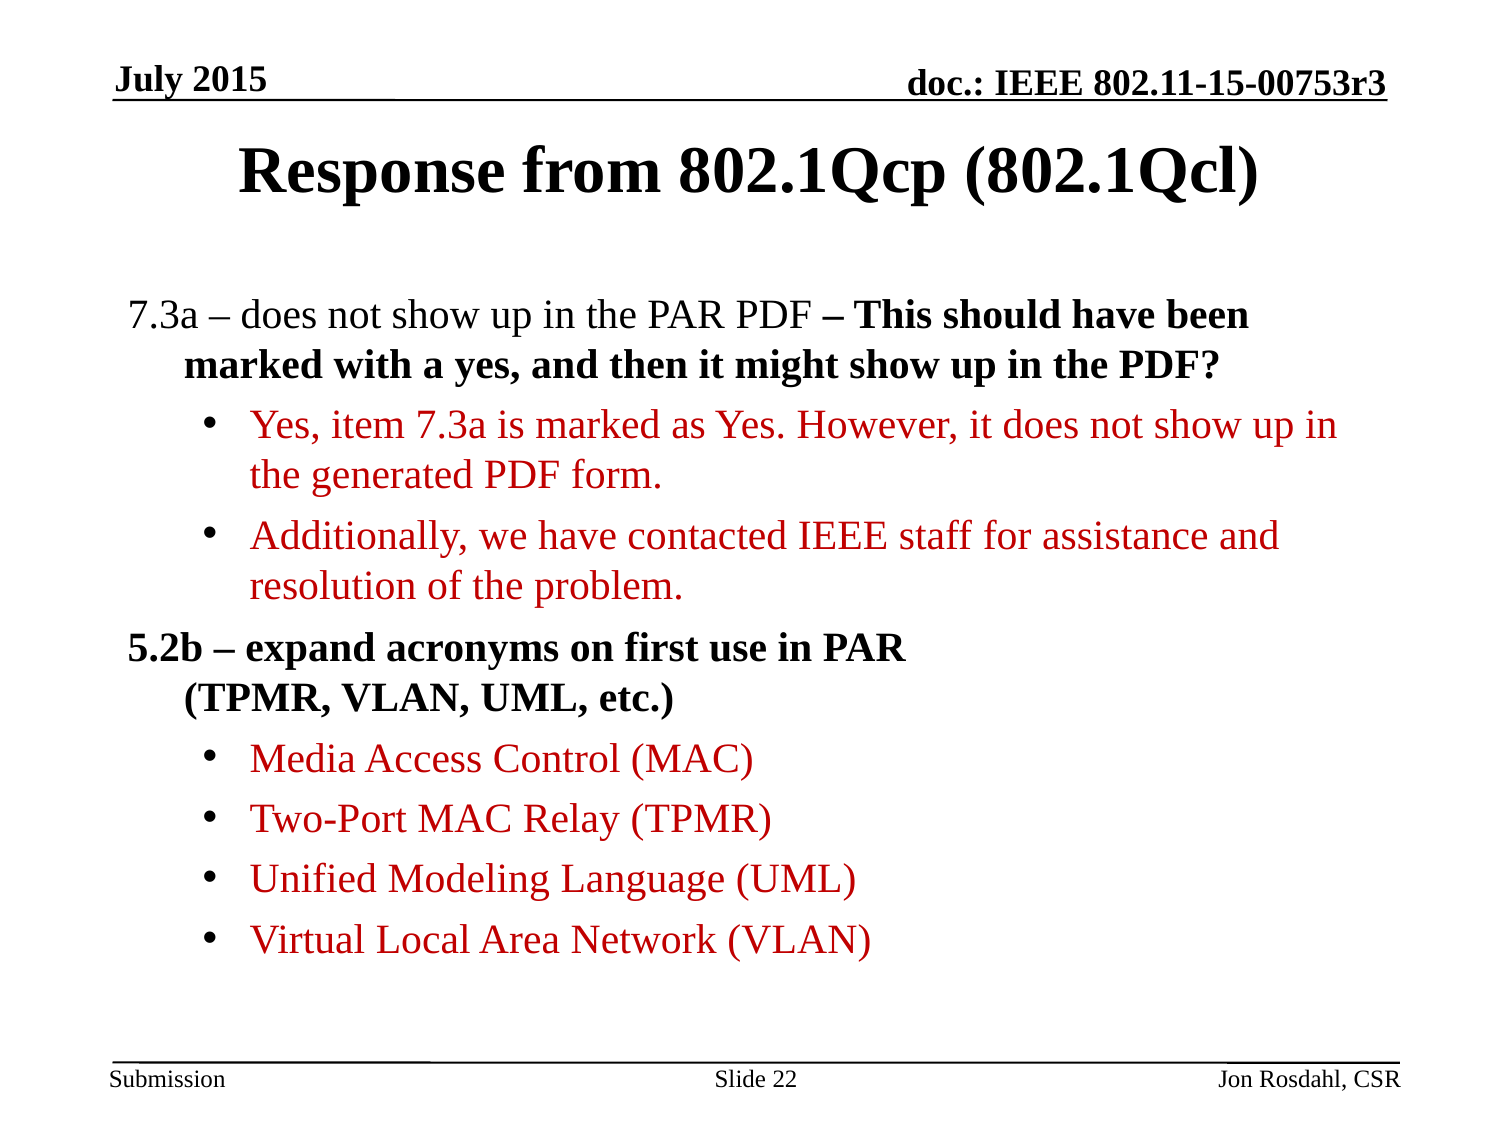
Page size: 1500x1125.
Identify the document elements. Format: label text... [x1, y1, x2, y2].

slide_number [114, 54, 423, 100]
slide_number Slide 22 [712, 1061, 800, 1123]
list 7.3a – does not show up in the PAR PDF – This should have been marked with a yes, and then it might show up in the PDF? Yes, item 7.3a is marked as Yes. However, it does not show up in the generated PDF form. Additionally, we have contacted IEEE staff for assistance and resolution of the problem. 5.2b – expand acronyms on first use in PAR (TPMR, VLAN, UML, etc.) Media Access Control (MAC) Two-Port MAC Relay (TPMR) Unified Modeling Language (UML) Virtual Local Area Network (VLAN) [112, 278, 1400, 1047]
title Response from 802.1Qcp (802.1Qcl) [112, 112, 1388, 221]
footer Jon Rosdahl, CSR [878, 1061, 1402, 1093]
